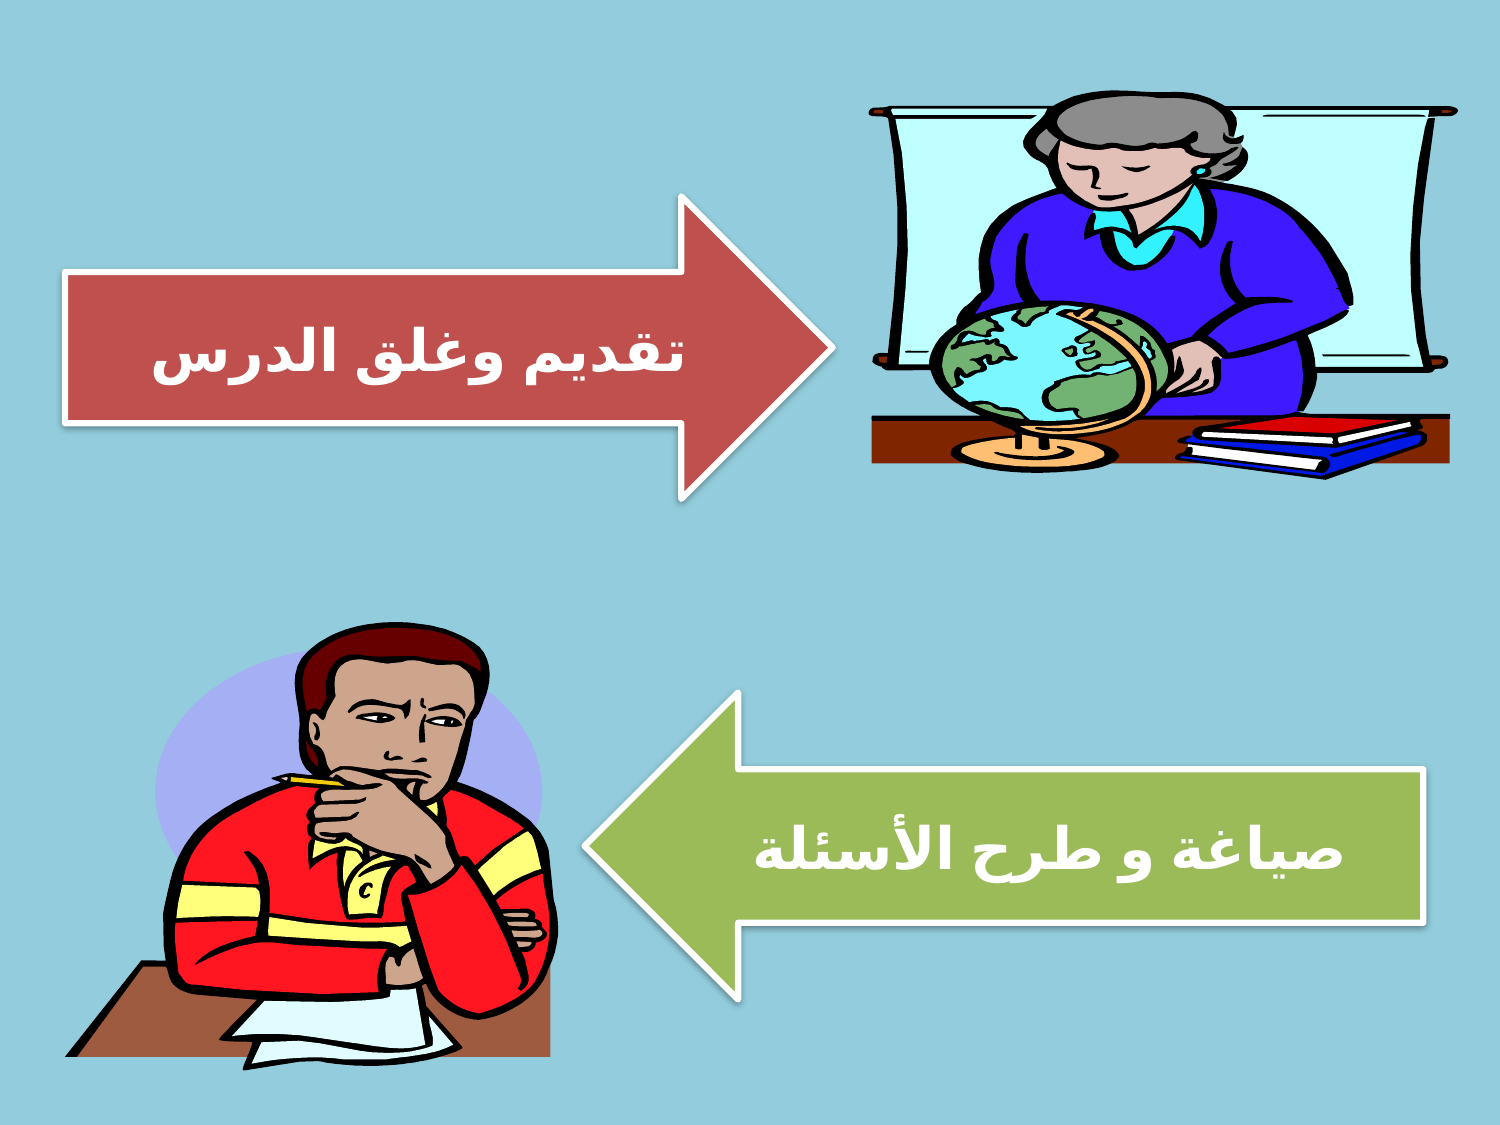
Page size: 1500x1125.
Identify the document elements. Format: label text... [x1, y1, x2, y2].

text_box صياغة و طرح الأسئلة [581, 689, 1427, 1003]
picture [867, 89, 1459, 481]
text_box تقديم وغلق الدرس [61, 193, 836, 502]
picture [64, 621, 562, 1071]
